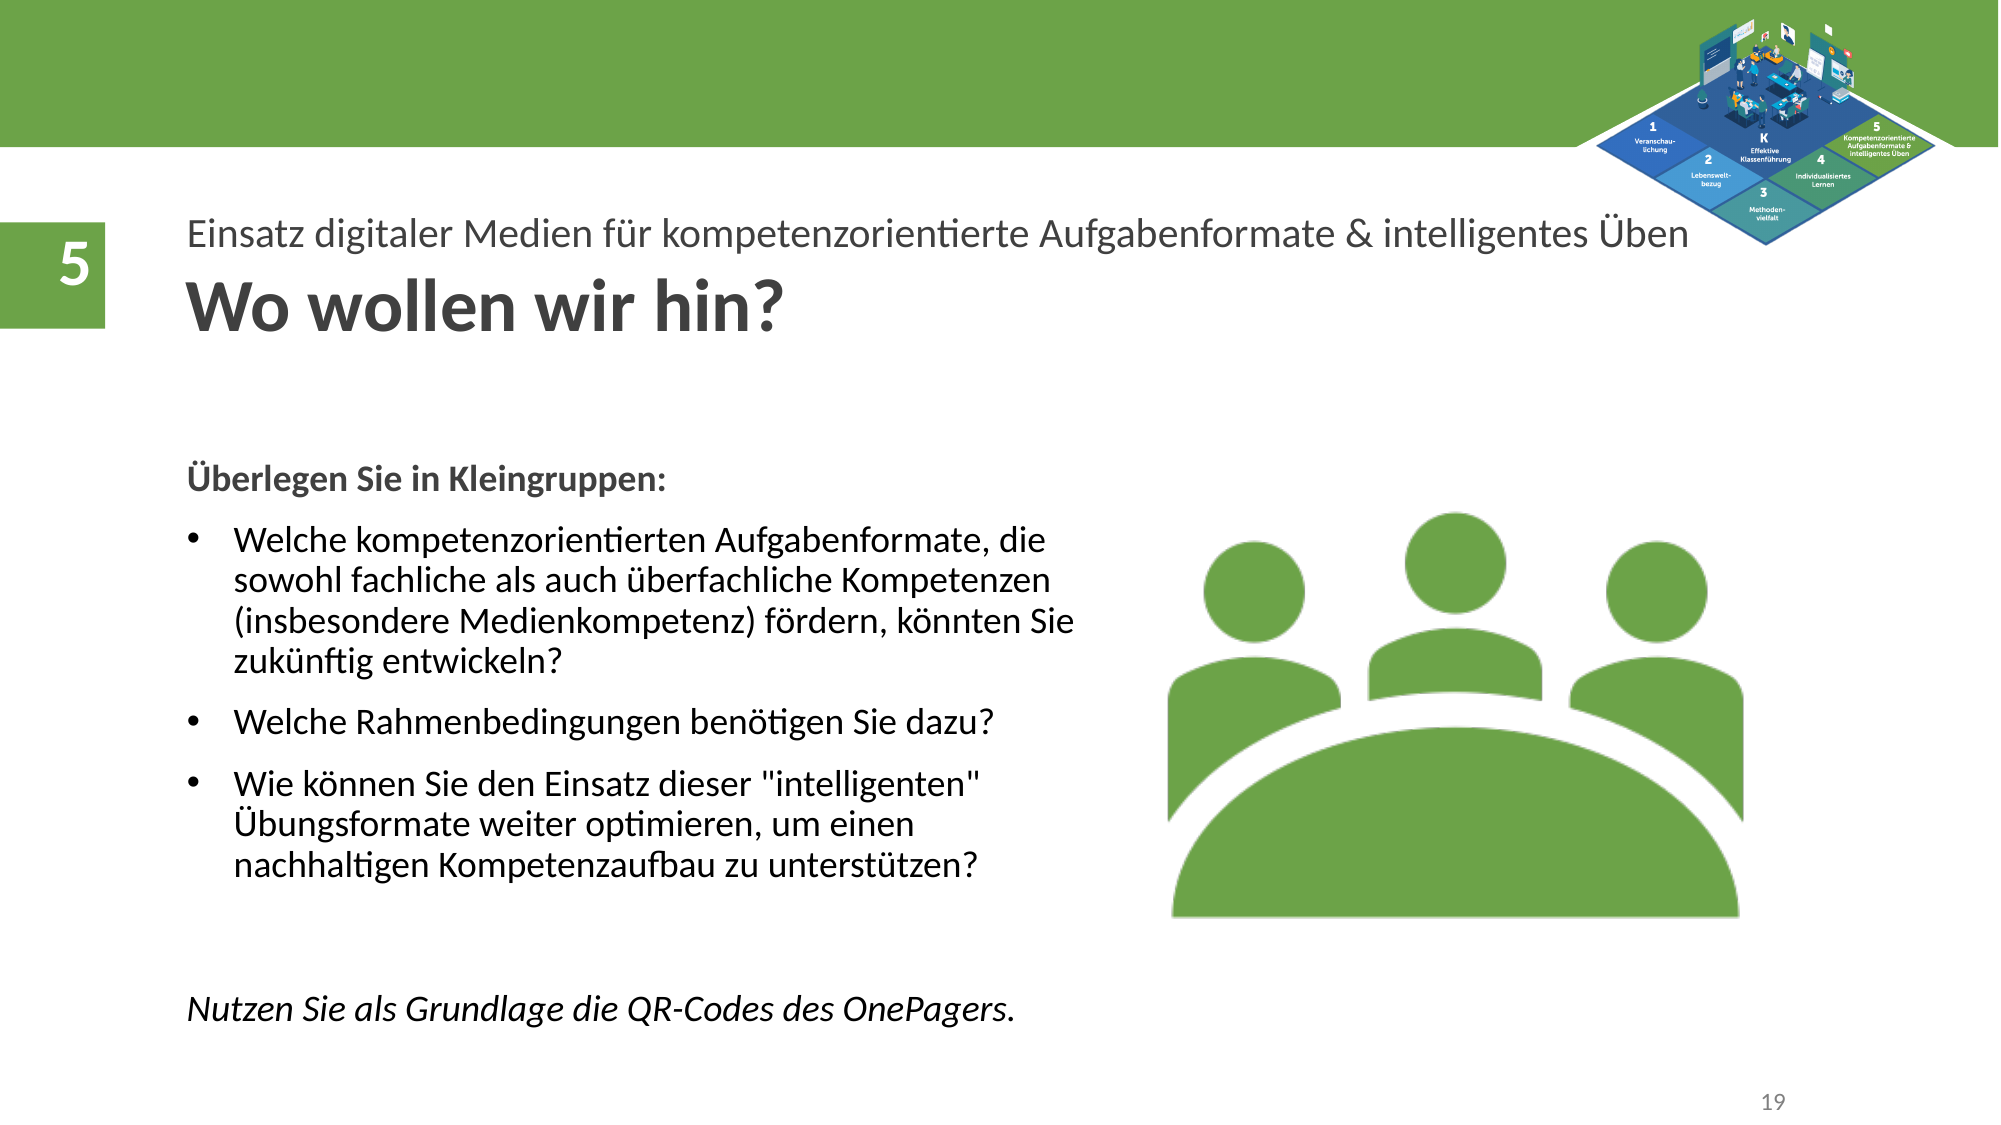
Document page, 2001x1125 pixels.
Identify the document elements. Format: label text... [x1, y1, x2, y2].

text_box Nutzen Sie als Grundlage die QR-Codes des OnePagers. [171, 976, 1111, 1037]
list Einsatz digitaler Medien für kompetenzorientierte Aufgabenformate & intelligentes Üben [171, 180, 1739, 264]
picture [1111, 370, 1801, 1061]
list Wo wollen wir hin? [170, 272, 1901, 356]
slide_number 19 [1350, 1075, 1801, 1125]
list Überlegen Sie in Kleingruppen: Welche kompetenzorientierten Aufgabenformate, die sowohl fachliche als auch überfachliche Kompetenzen (insbesondere Medienkompetenz) fördern, könnten Sie zukünftig entwickeln? Welche Rahmenbedingungen benötigen Sie dazu? Wie können Sie den Einsatz dieser "intelligenten" Übungsformate weiter optimieren, um einen nachhaltigen Kompetenzaufbau zu unterstützen? [171, 446, 1111, 976]
picture [1589, 12, 1942, 249]
